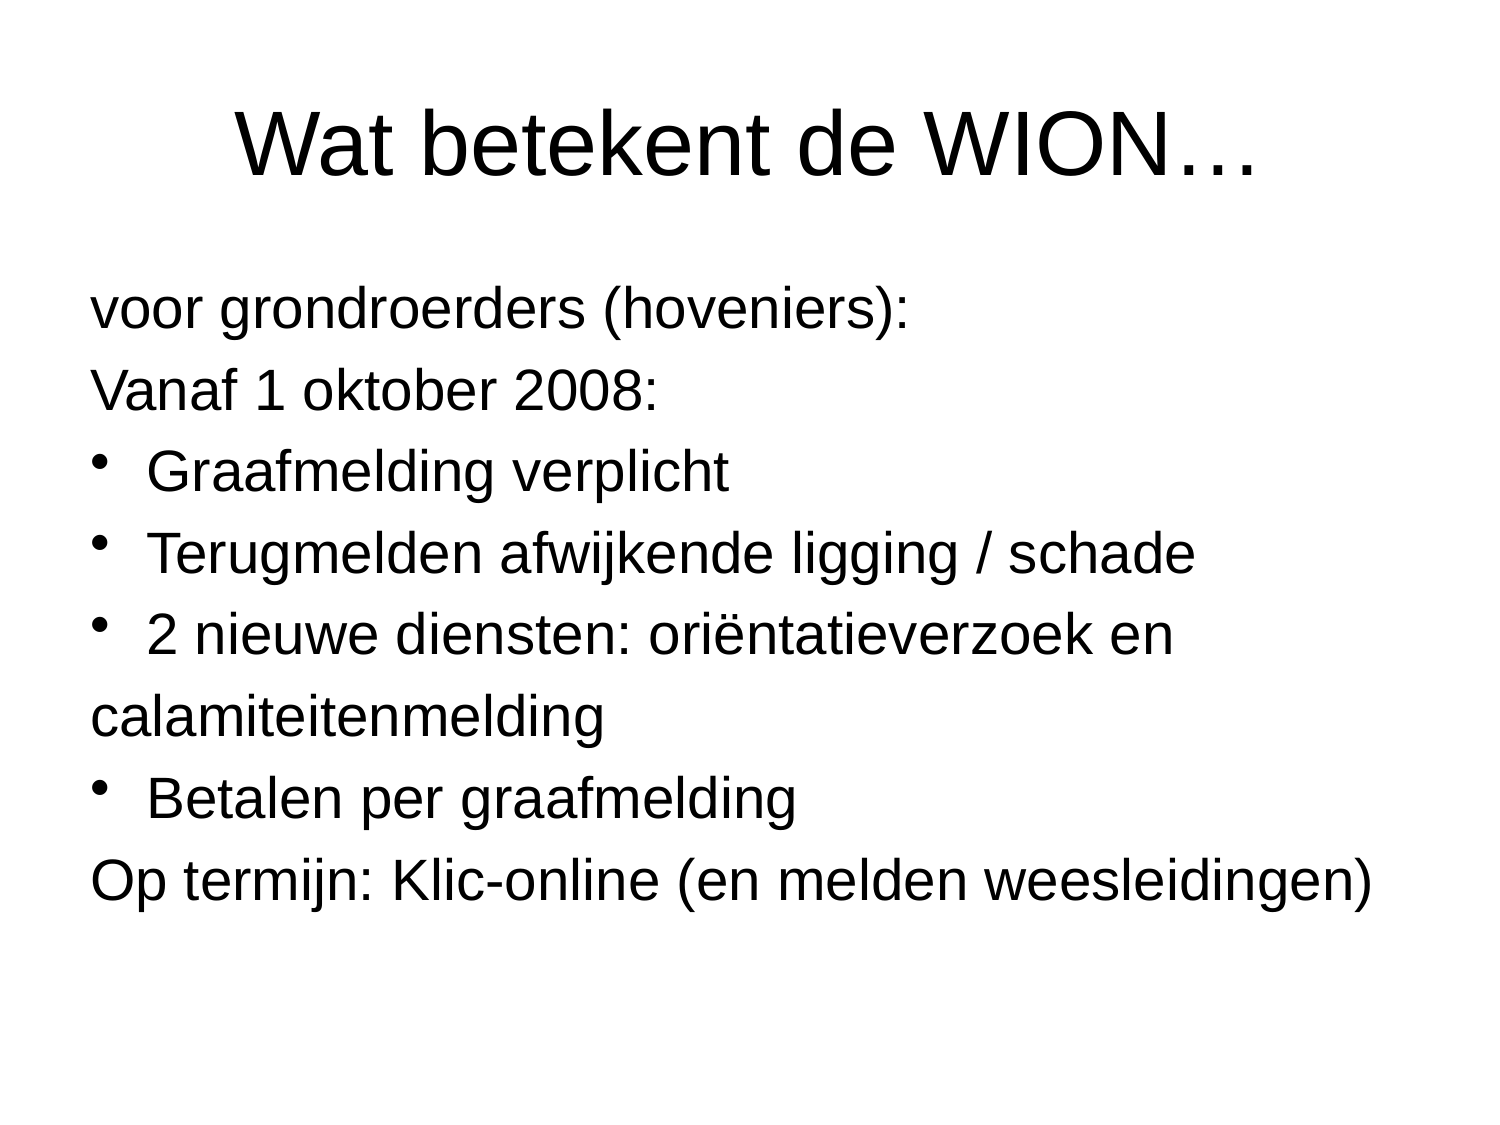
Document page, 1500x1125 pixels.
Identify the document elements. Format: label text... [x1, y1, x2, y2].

list voor grondroerders (hoveniers): Vanaf 1 oktober 2008: Graafmelding verplicht Terugmelden afwijkende ligging / schade 2 nieuwe diensten: oriëntatieverzoek en calamiteitenmelding Betalen per graafmelding Op termijn: Klic-online (en melden weesleidingen) [75, 262, 1425, 1005]
title Wat betekent de WION… [75, 45, 1425, 233]
